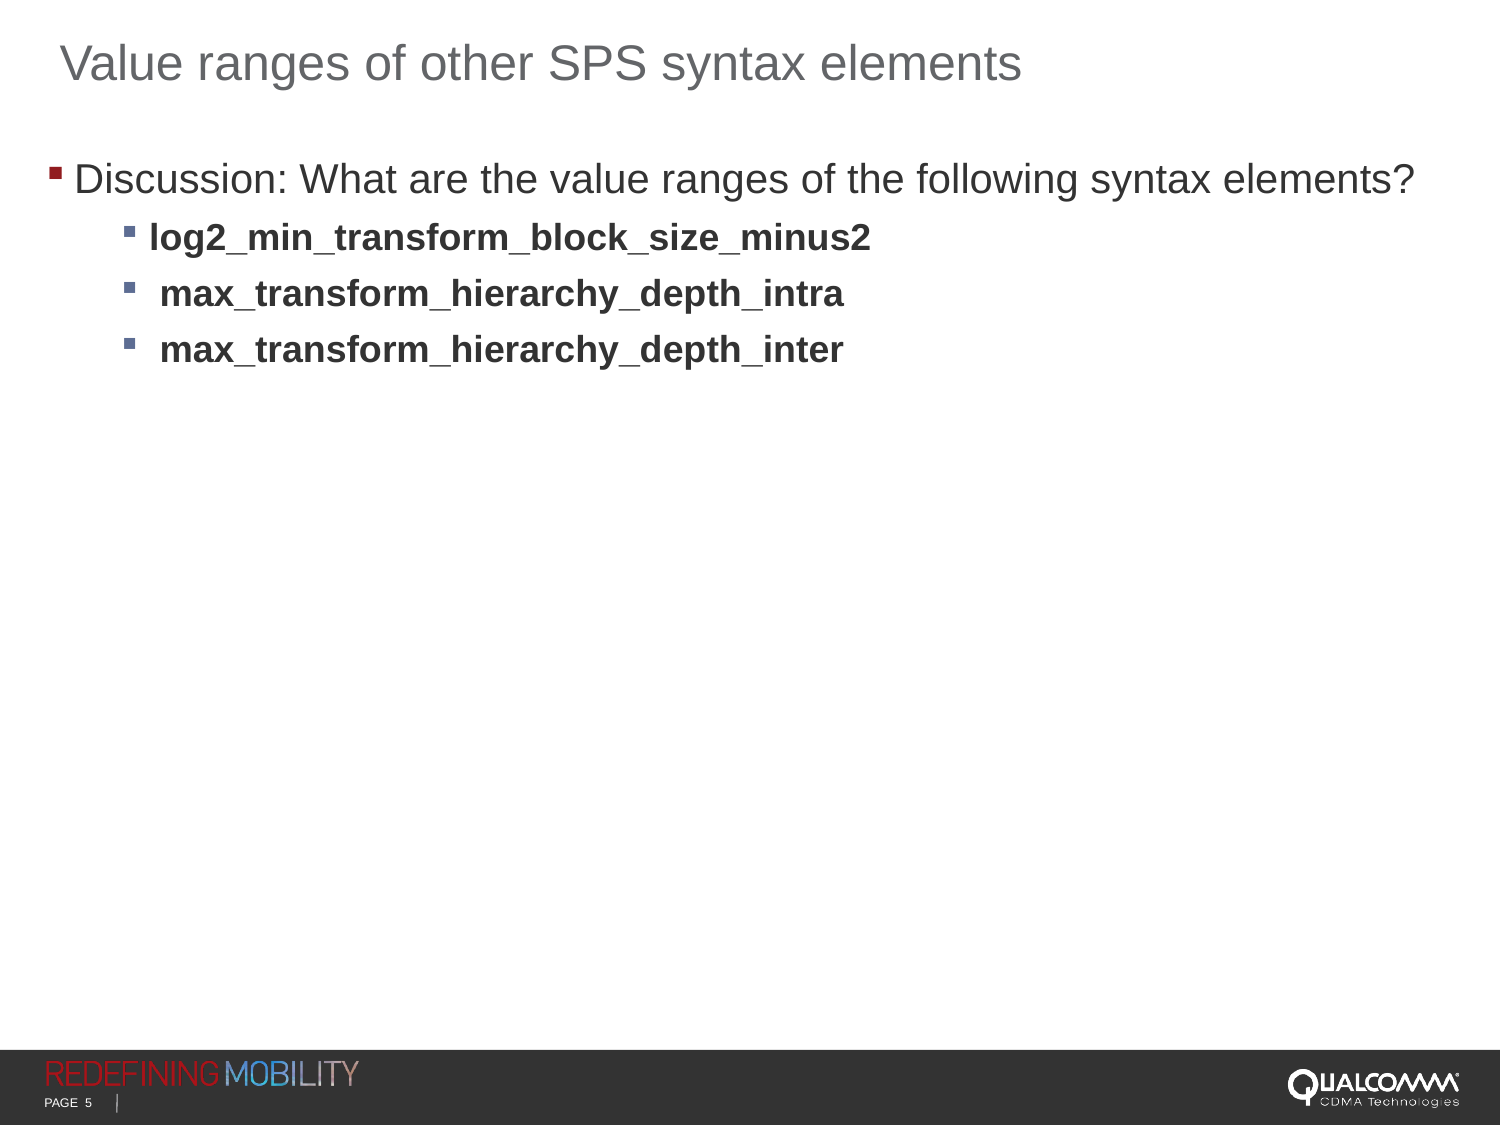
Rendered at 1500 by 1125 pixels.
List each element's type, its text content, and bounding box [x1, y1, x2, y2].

picture [31, 1049, 369, 1098]
title Value ranges of other SPS syntax elements [44, 20, 1483, 113]
picture [1278, 1058, 1478, 1114]
list Discussion: What are the value ranges of the following syntax elements? log2_min_transform_block_size_minus2 max_transform_hierarchy_depth_intra max_transform_hierarchy_depth_inter [30, 148, 1469, 1021]
